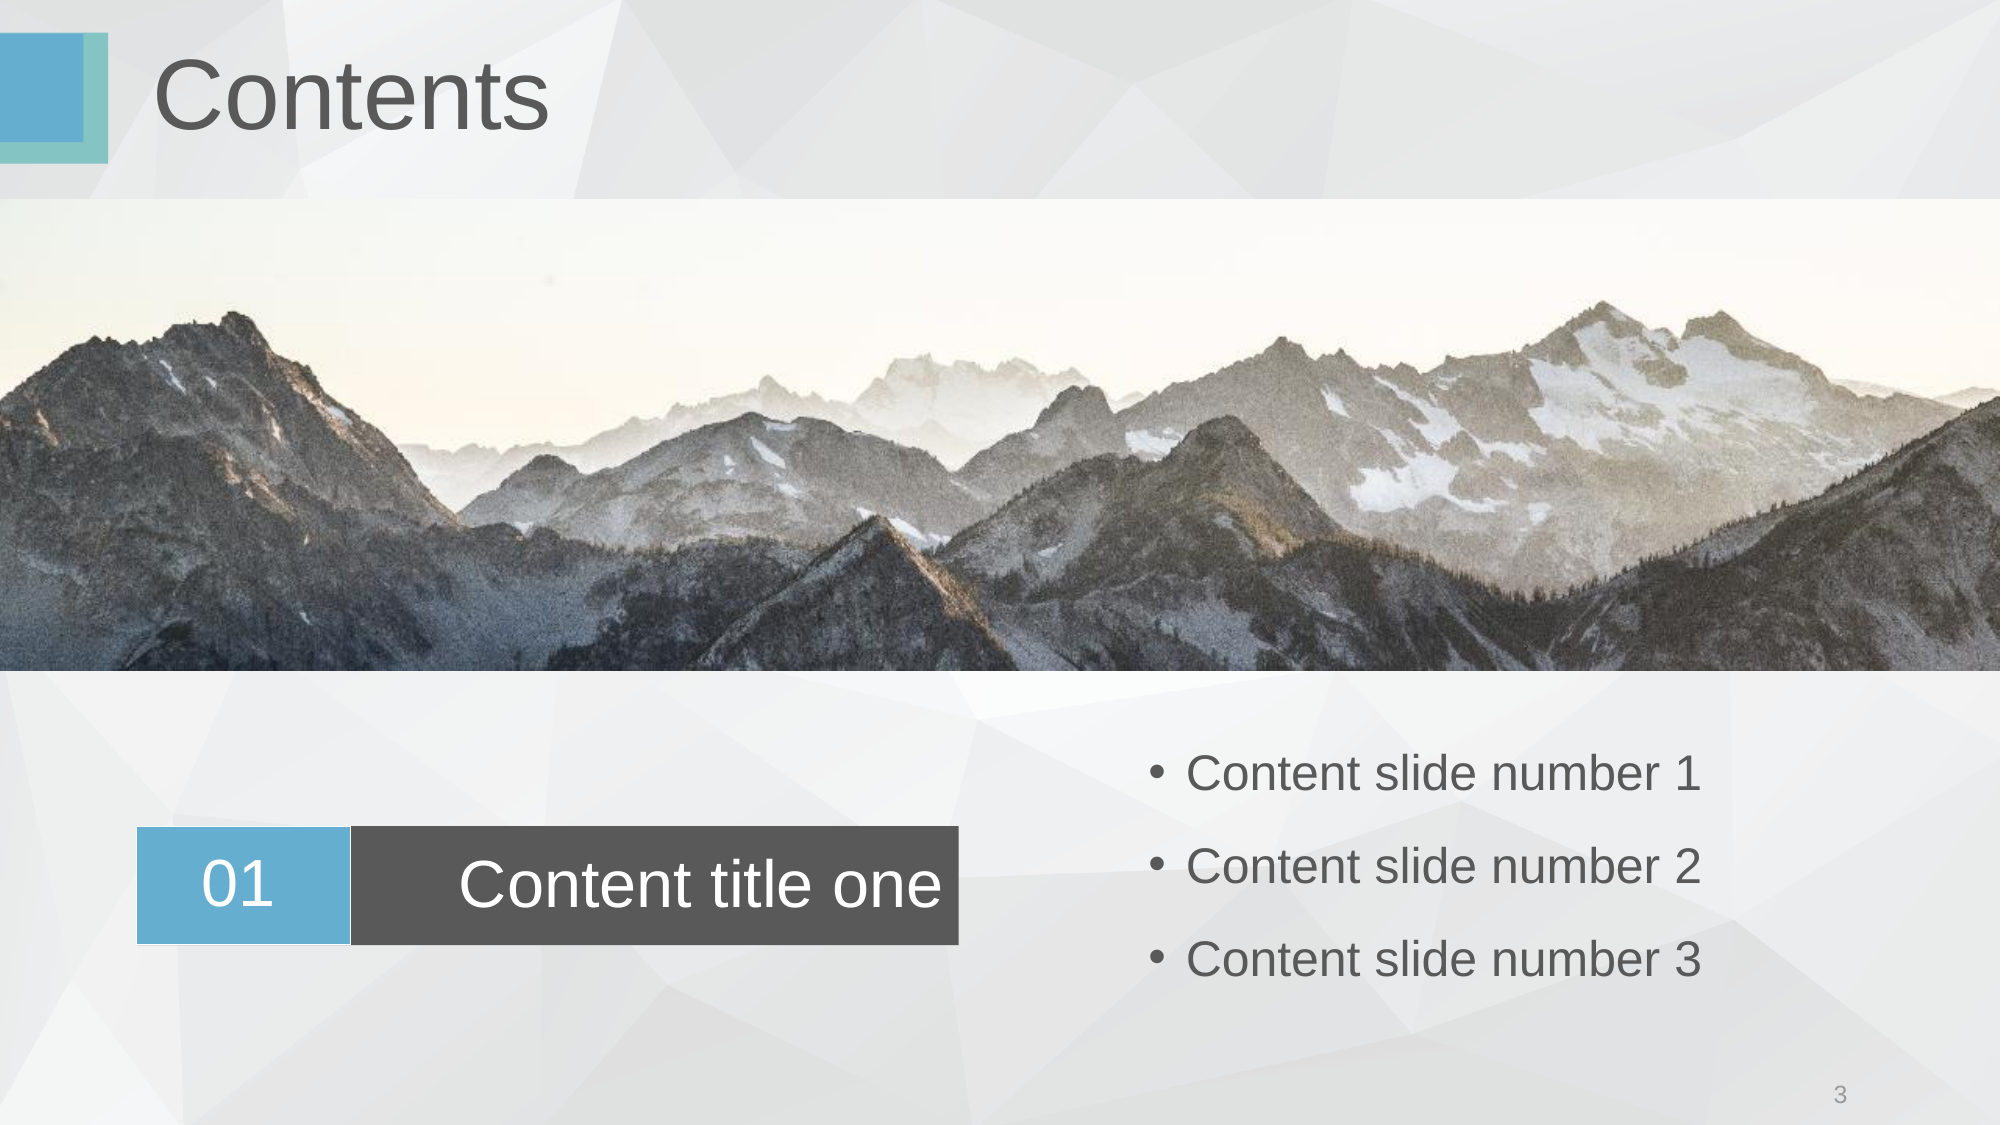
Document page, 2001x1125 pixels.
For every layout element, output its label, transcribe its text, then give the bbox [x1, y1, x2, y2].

list Content slide number 1 Content slide number 2 Content slide number 3 [1133, 721, 1863, 1031]
slide_number 3 [1412, 1063, 1863, 1124]
list Content title one [137, 826, 959, 946]
list 01 [136, 826, 351, 945]
picture [0, 0, 2000, 1125]
title Contents [137, 59, 1863, 136]
